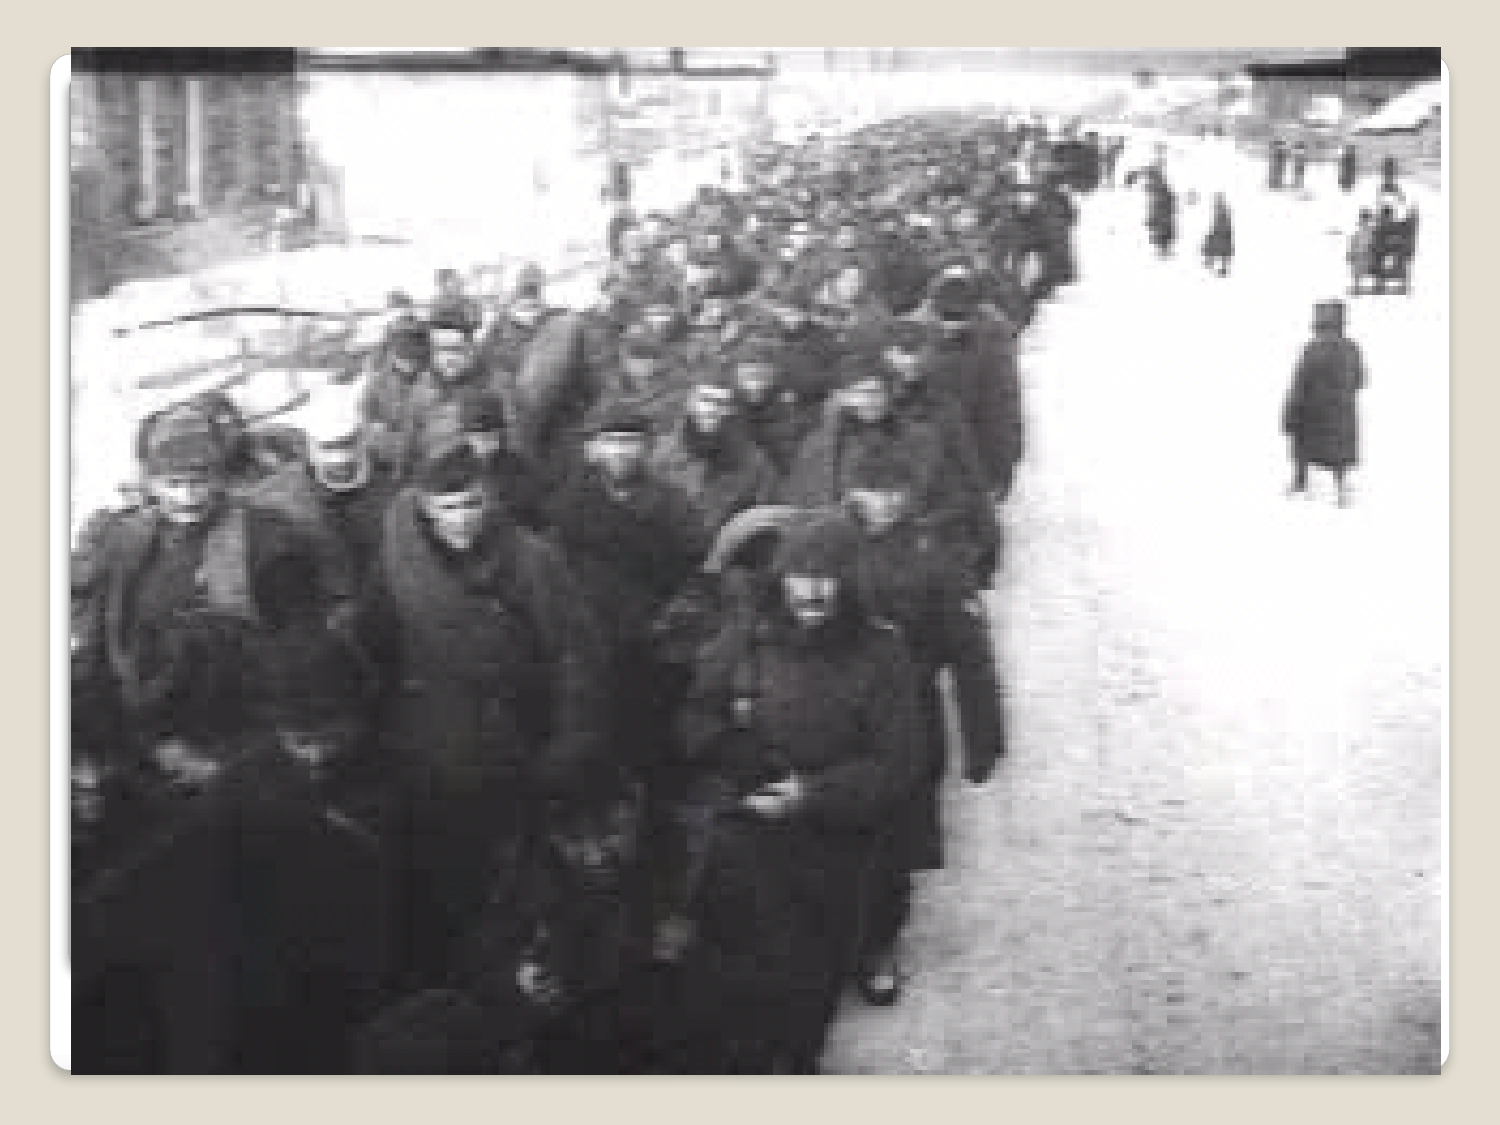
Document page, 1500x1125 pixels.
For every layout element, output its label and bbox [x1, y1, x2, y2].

list [70, 46, 1442, 1076]
